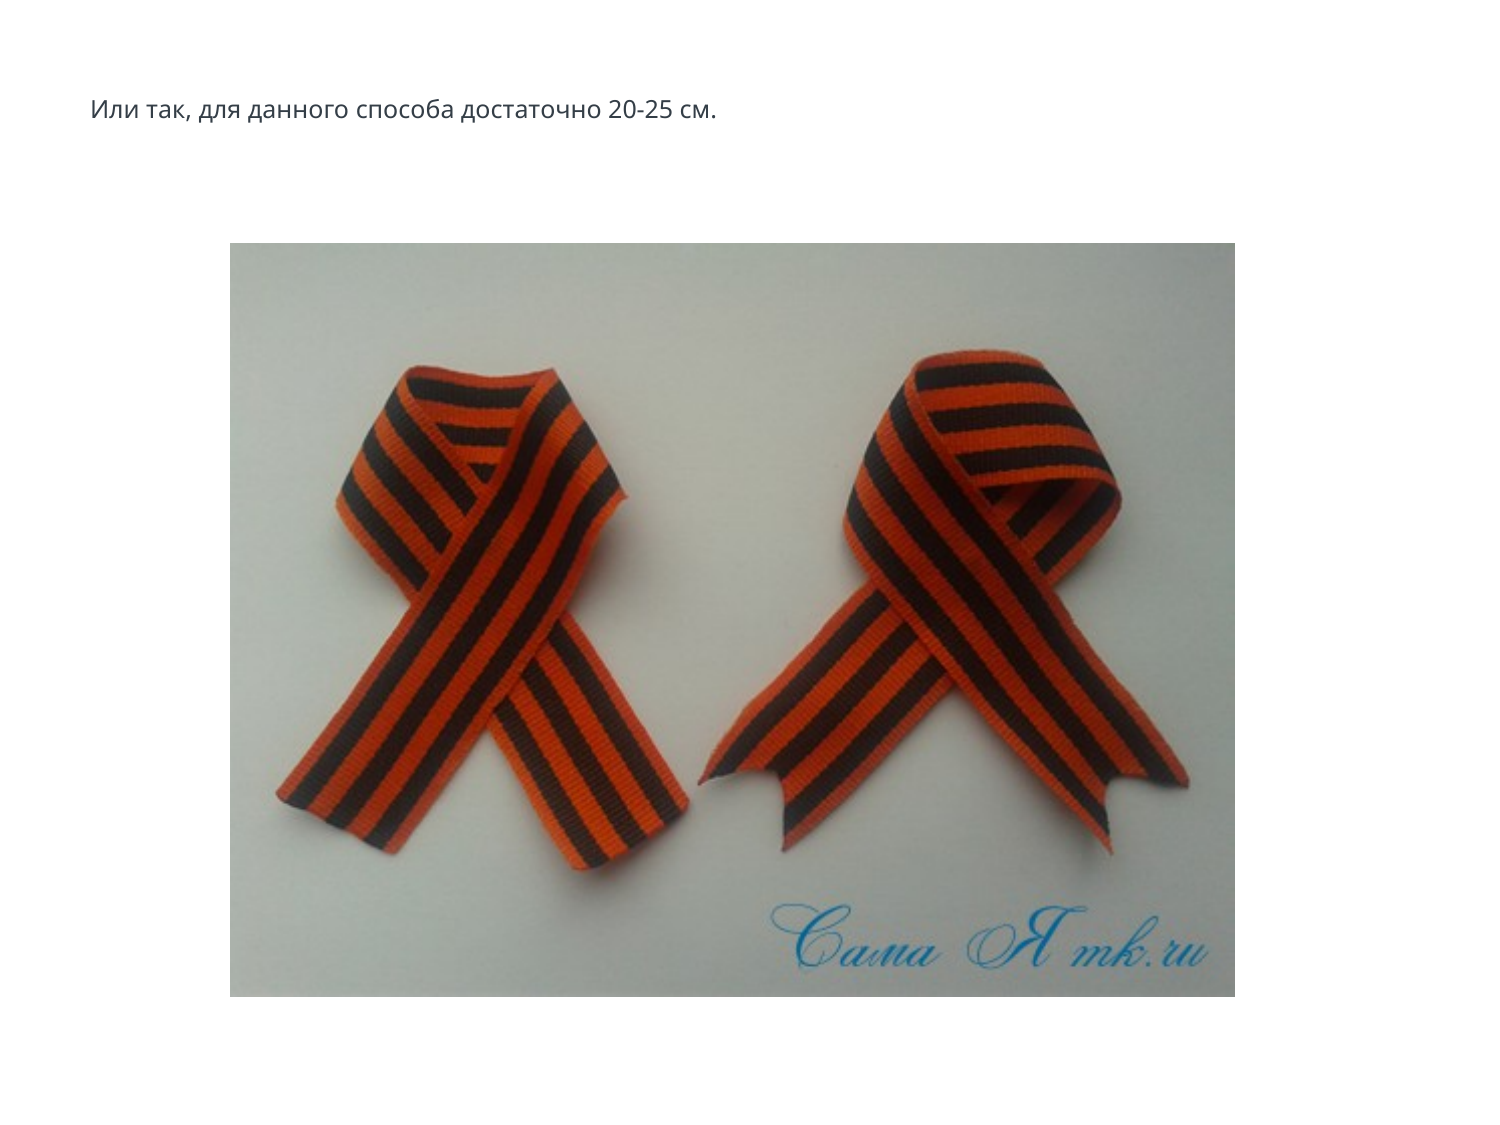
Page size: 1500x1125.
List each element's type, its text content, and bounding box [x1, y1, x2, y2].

title Или так, для данного способа достаточно 20-25 см. [75, 45, 1425, 233]
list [229, 243, 1235, 998]
